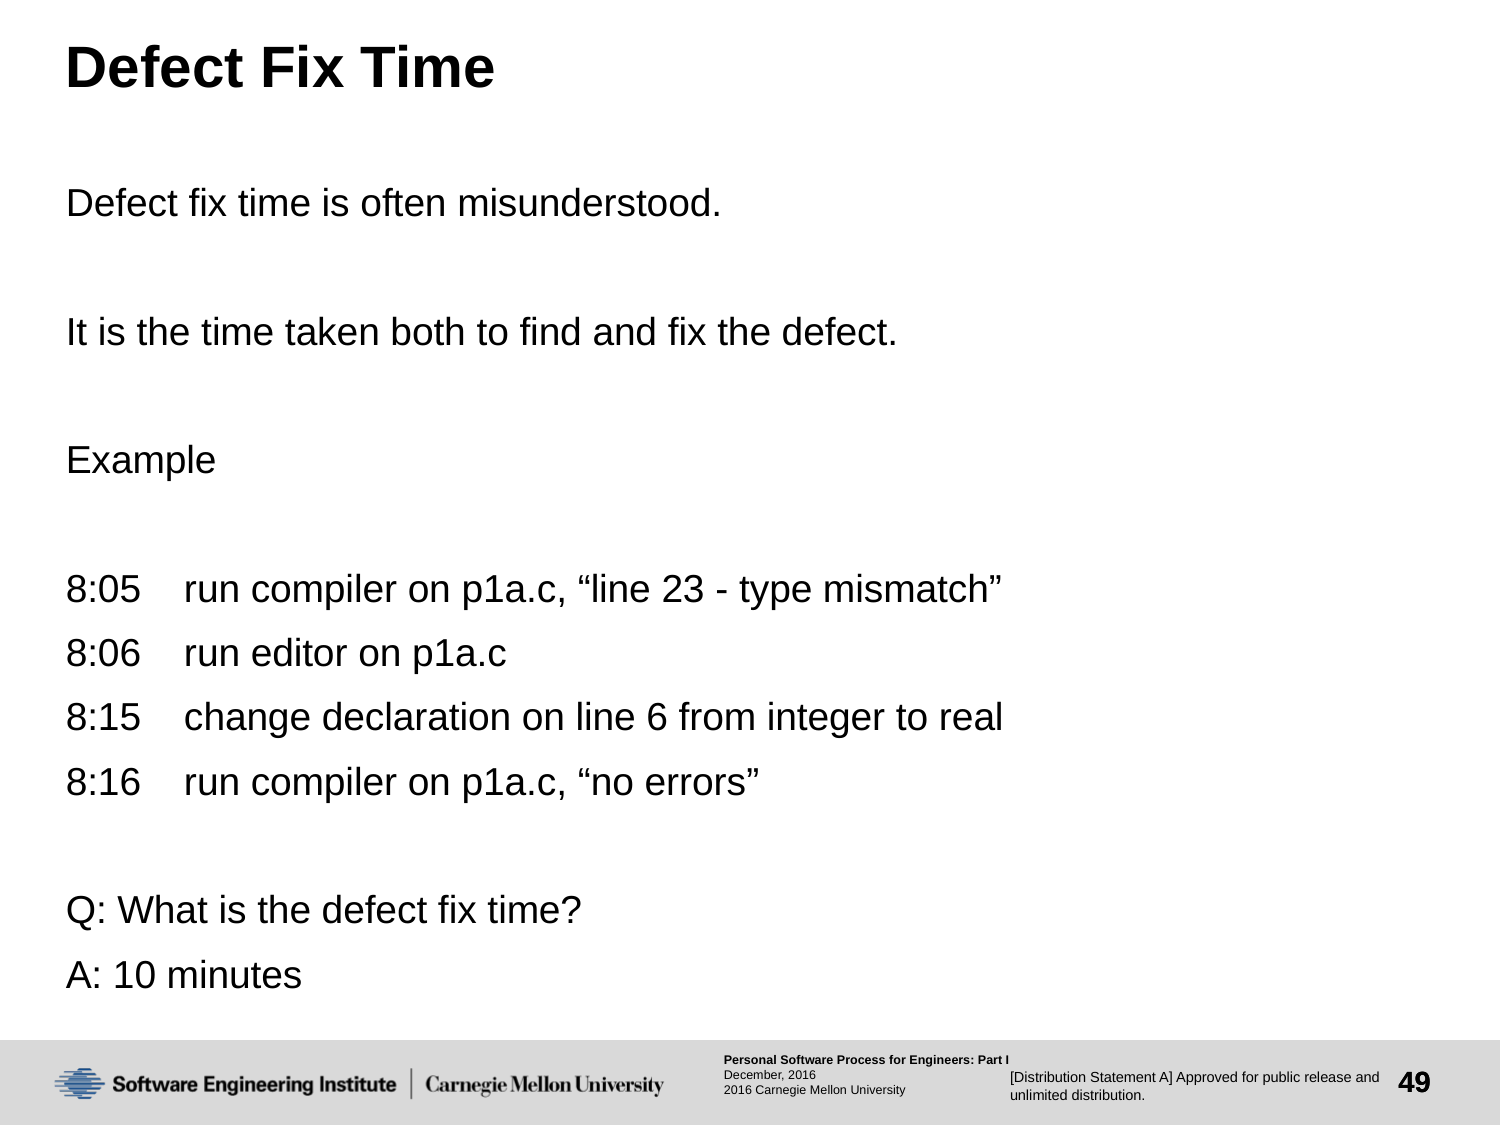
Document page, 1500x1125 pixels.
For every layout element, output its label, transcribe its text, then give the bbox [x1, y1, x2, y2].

list Defect fix time is often misunderstood. It is the time taken both to find and fix the defect. Example 8:05 run compiler on p1a.c, “line 23 - type mismatch” 8:06 run editor on p1a.c 8:15 change declaration on line 6 from integer to real 8:16 run compiler on p1a.c, “no errors” Q: What is the defect fix time? A: 10 minutes [65, 177, 1431, 1000]
title Defect Fix Time [65, 37, 1313, 148]
picture [46, 1061, 673, 1104]
